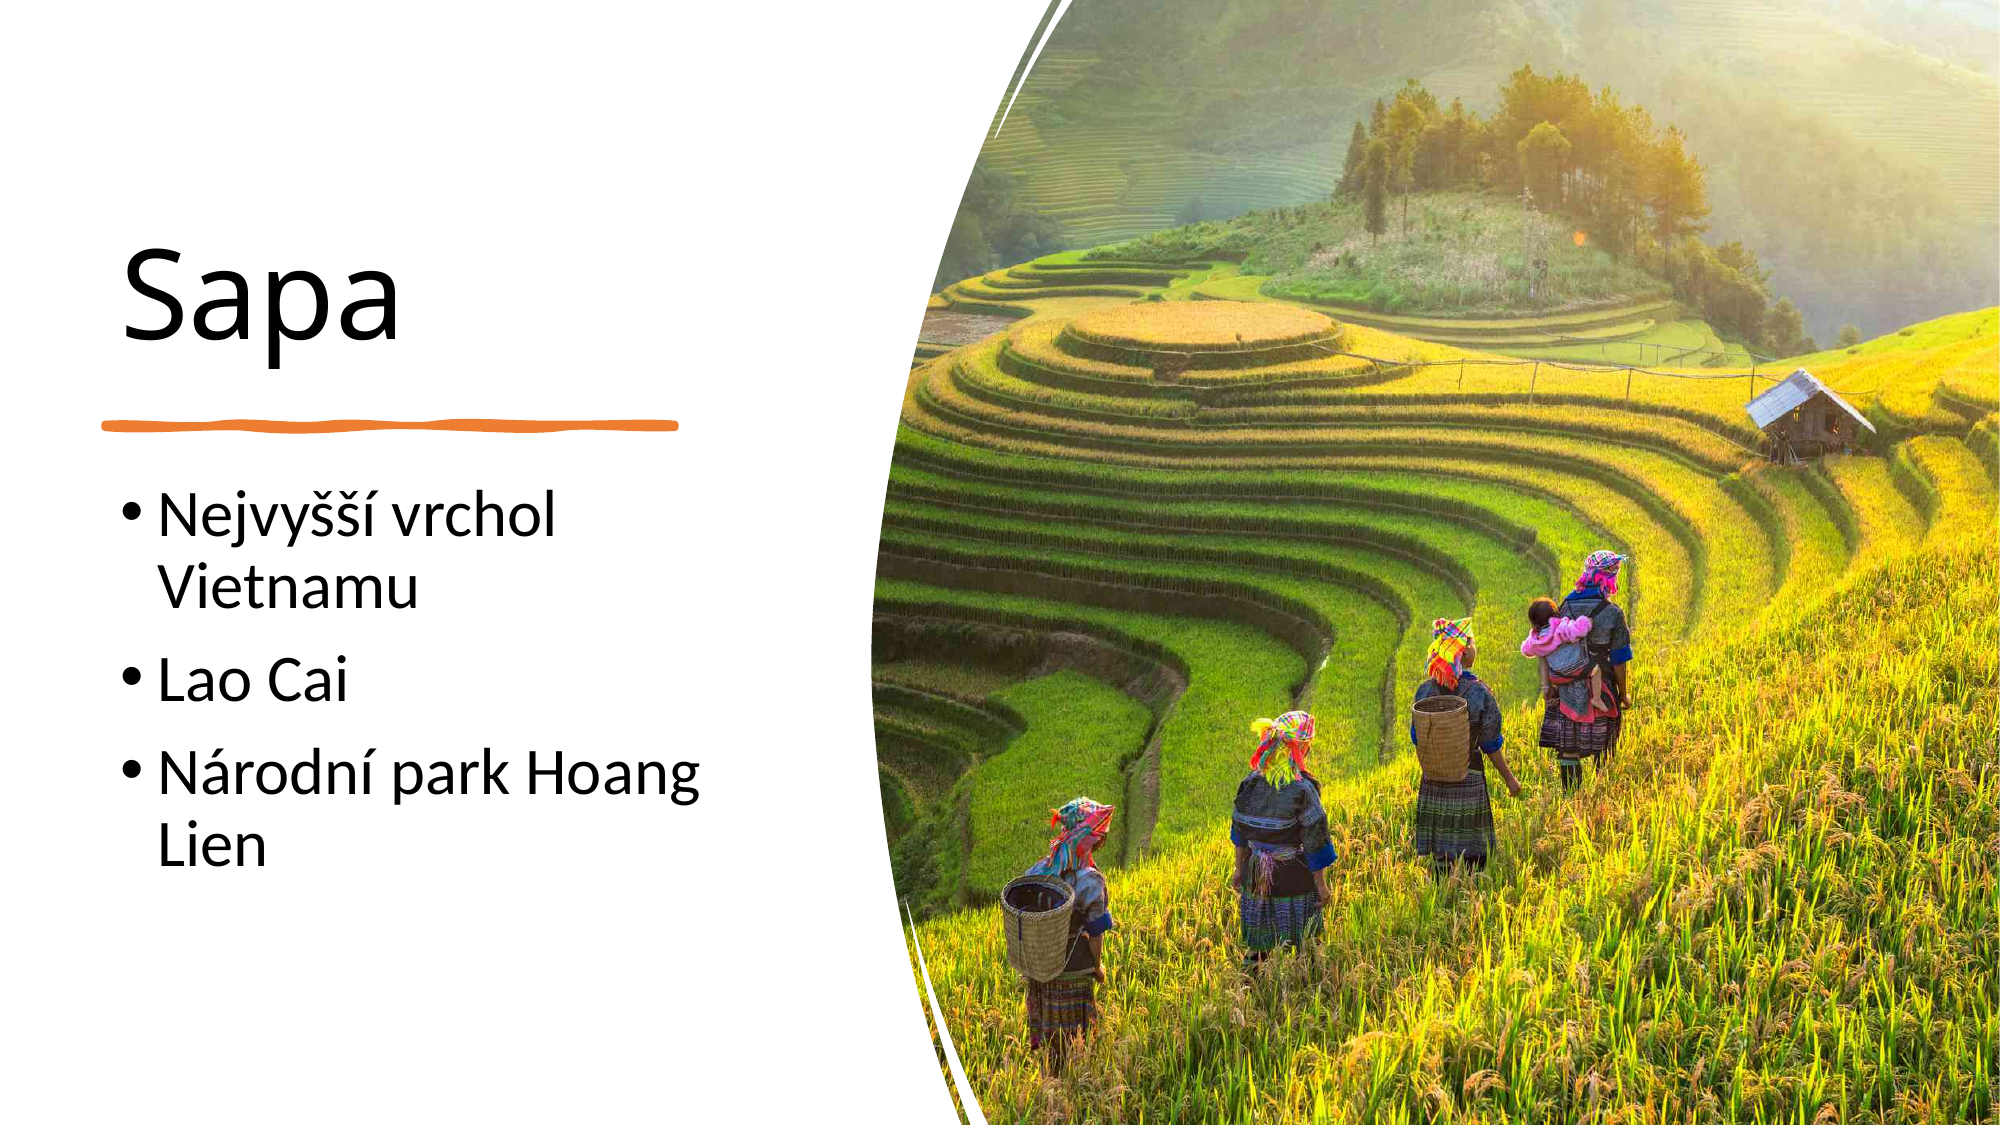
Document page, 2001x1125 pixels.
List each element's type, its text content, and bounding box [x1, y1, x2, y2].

picture [871, 0, 2000, 1125]
text_box [103, 421, 676, 431]
text_box [0, 0, 871, 1125]
list Nejvyšší vrchol Vietnamu Lao Cai Národní park Hoang Lien [105, 471, 802, 1016]
title Sapa [105, 53, 822, 375]
